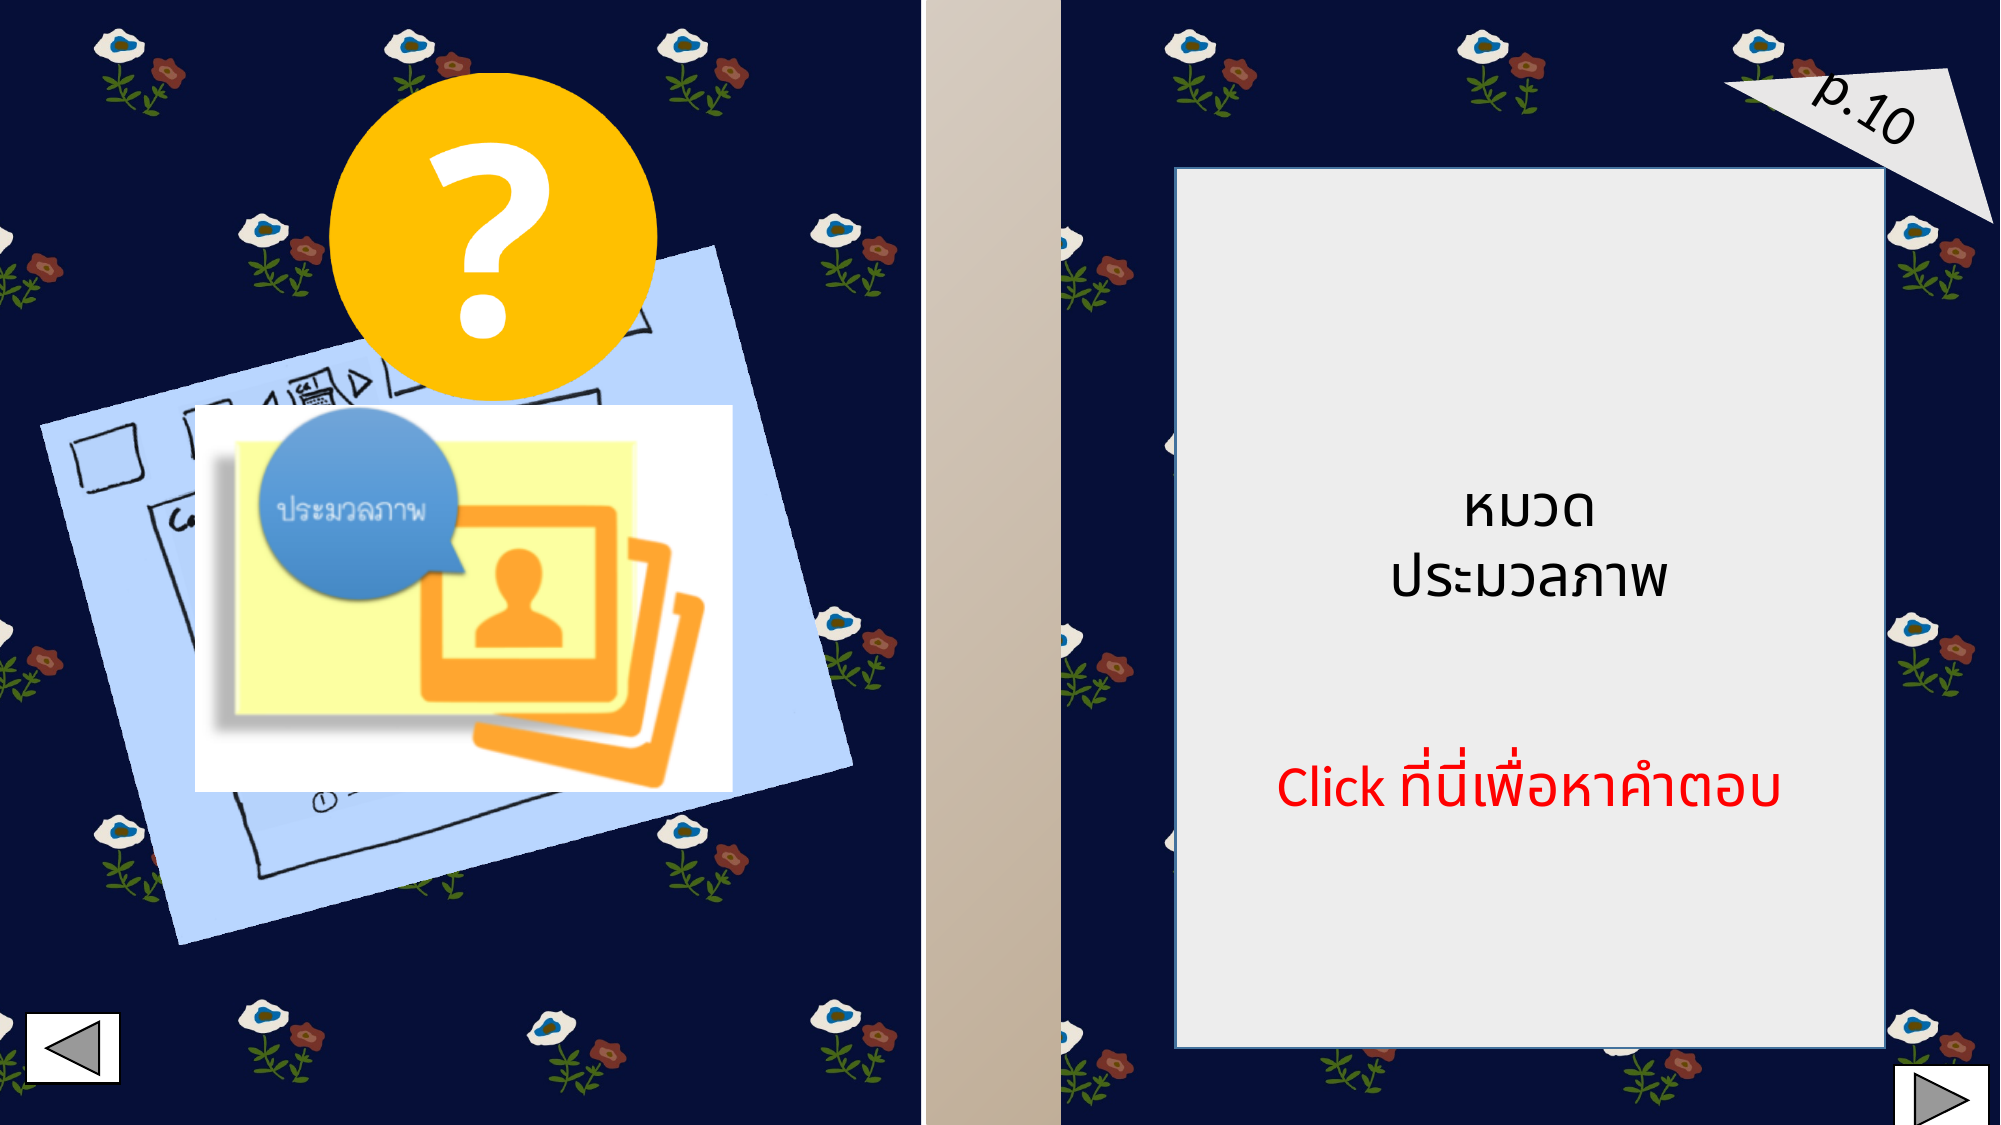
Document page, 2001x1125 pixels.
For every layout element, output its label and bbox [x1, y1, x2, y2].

picture [1060, 0, 2000, 1125]
picture [0, 0, 922, 1125]
text_box [925, 0, 1060, 1125]
